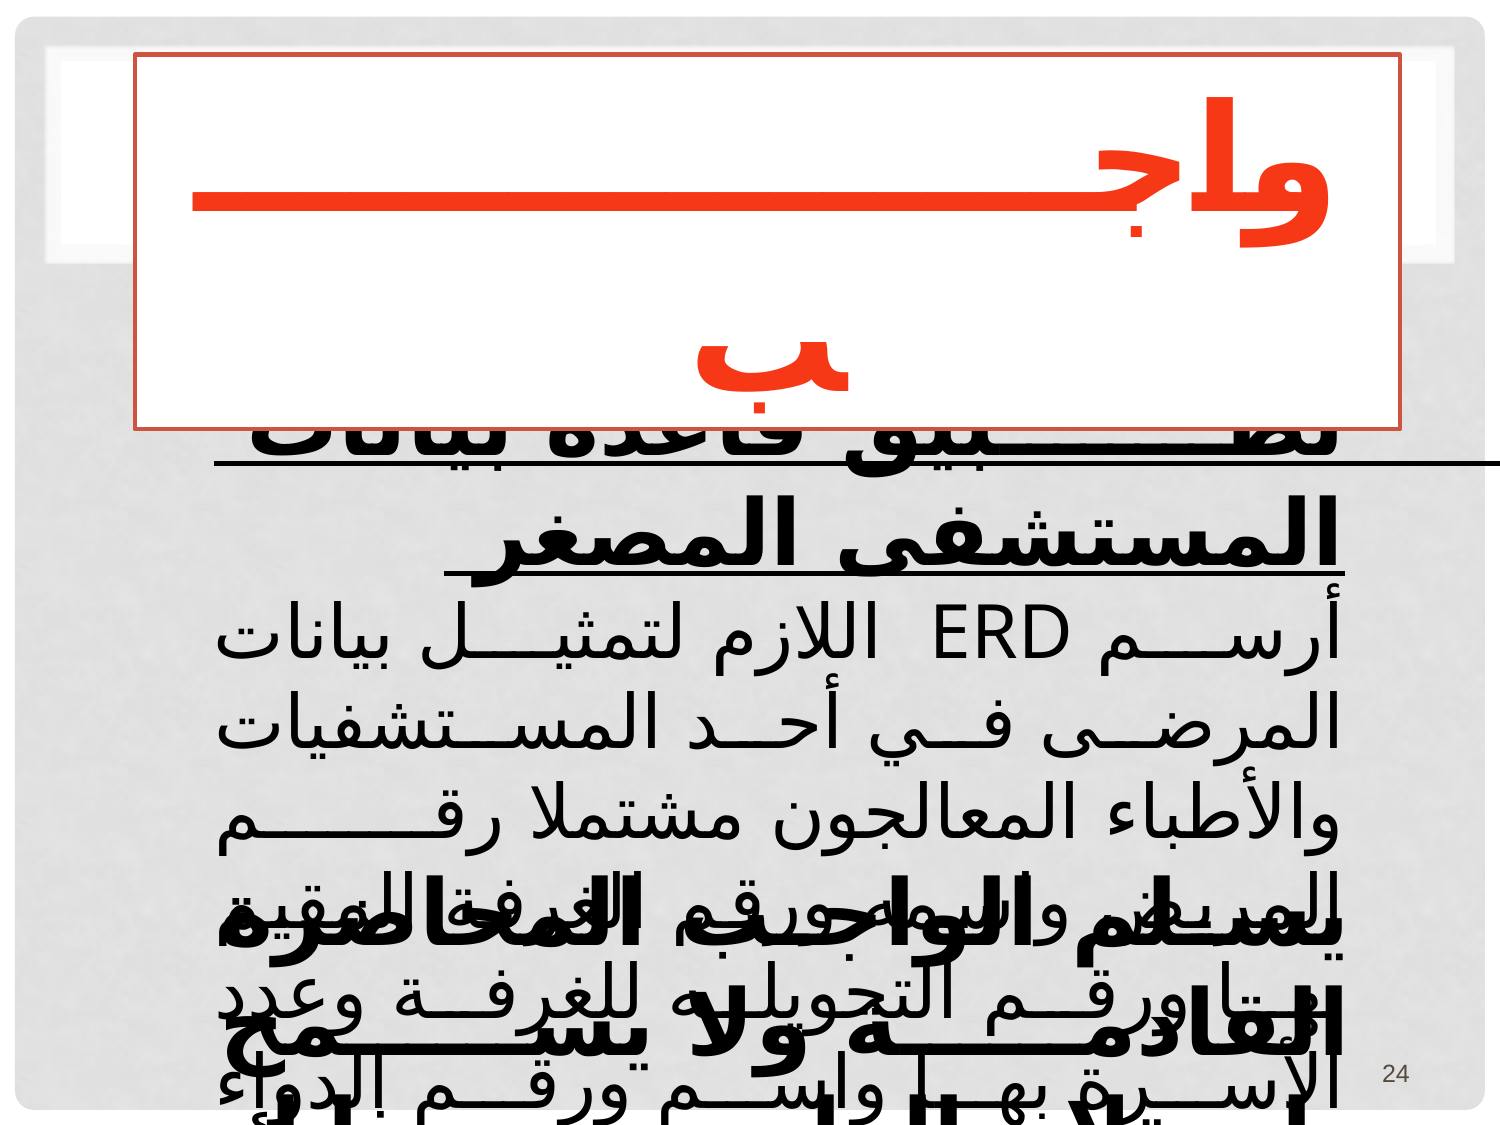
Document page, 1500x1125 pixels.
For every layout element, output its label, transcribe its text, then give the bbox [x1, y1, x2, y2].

text_box واجـــــــــــــــــب [133, 52, 1402, 431]
text_box يسلم الواجب المحاضرة القادمة ولا يسمح باستلام الواجب بعد ذلك نهــــــــائــيـــــــــا. [205, 845, 1366, 1125]
slide_number 24 [1074, 1042, 1425, 1103]
text_box تطبيق قاعدة بيانات المستشفى المصغر أرسم ERD اللازم لتمثيل بيانات المرضى في أحد المستشفيات والأطباء المعالجون مشتملا رقم المريض واسمه ورقم الغرفة المقيم بها ورقم التحويله للغرفة وعدد الأسرة بها واسم ورقم الدواء المصروف له وكذلك رقم الطبيب واسمه وتليفونه وتخصصه [199, 431, 1360, 1125]
